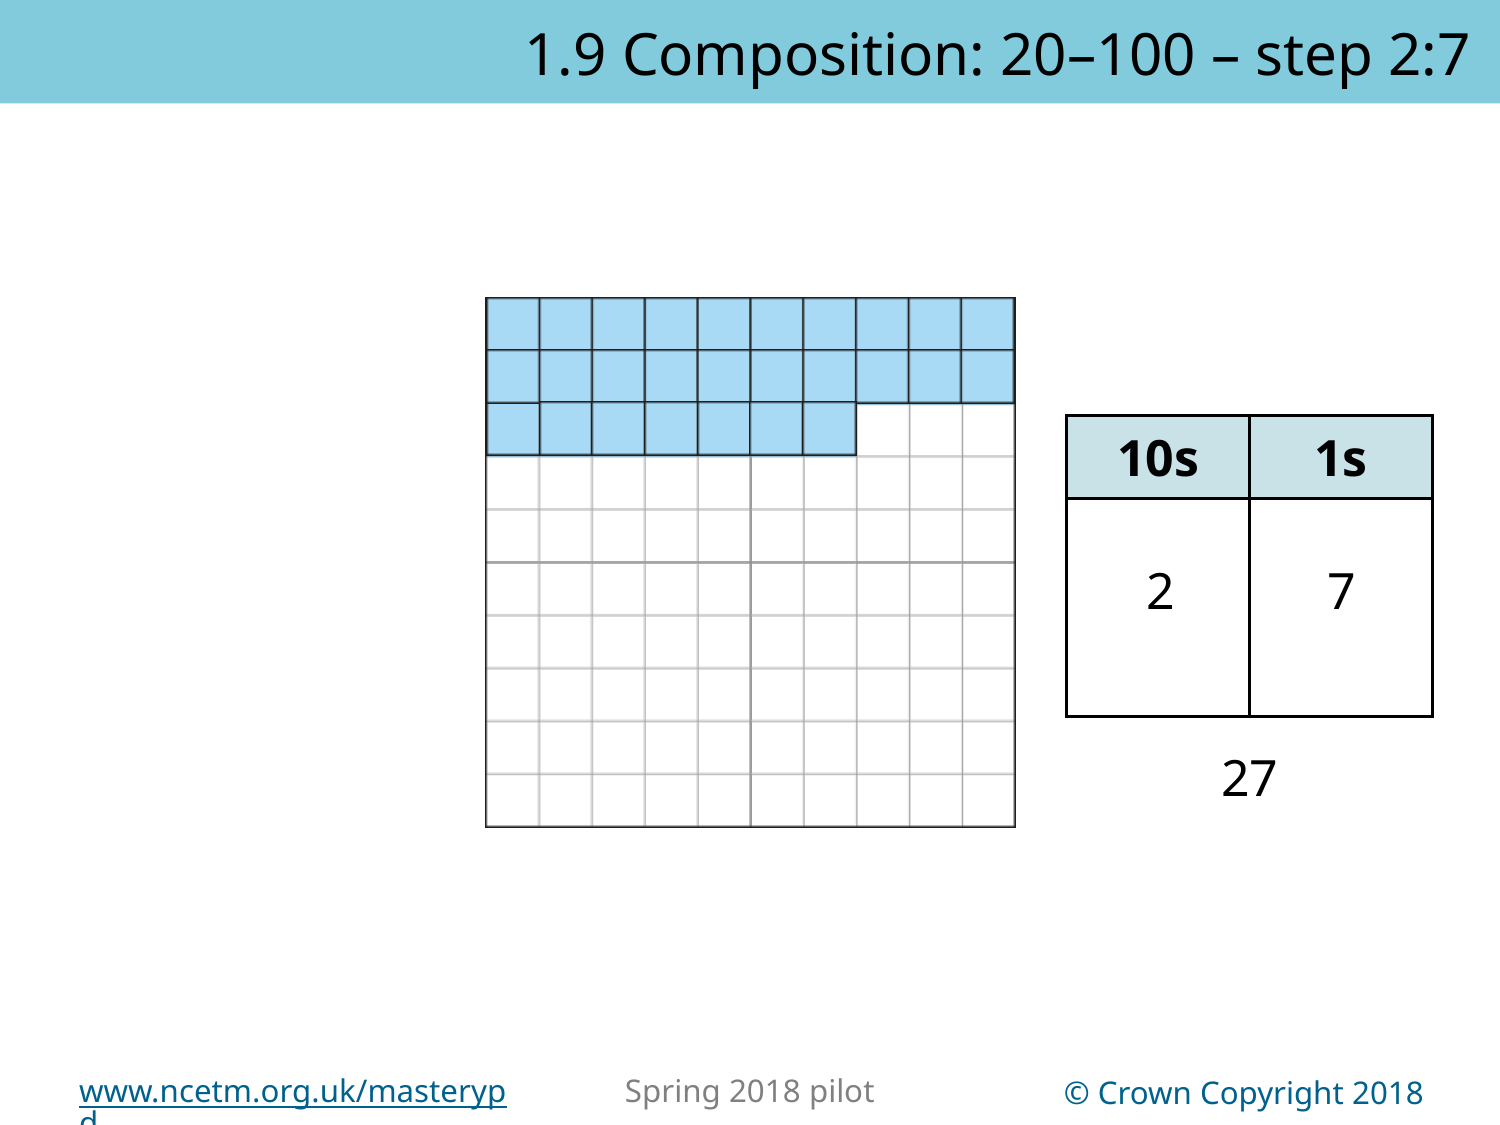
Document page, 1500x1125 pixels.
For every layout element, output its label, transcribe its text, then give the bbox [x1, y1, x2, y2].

text_box 27 [1205, 738, 1293, 814]
table_cell [1068, 500, 1248, 715]
text_box 2 [1131, 552, 1191, 628]
text_box 7 [1312, 552, 1372, 628]
table_header 10s [1068, 417, 1248, 497]
list 1.9 Composition: 20–100 – step 2:7 [0, 0, 1500, 104]
picture [484, 281, 1016, 828]
table_header 1s [1251, 417, 1431, 497]
table_cell [1251, 500, 1431, 715]
